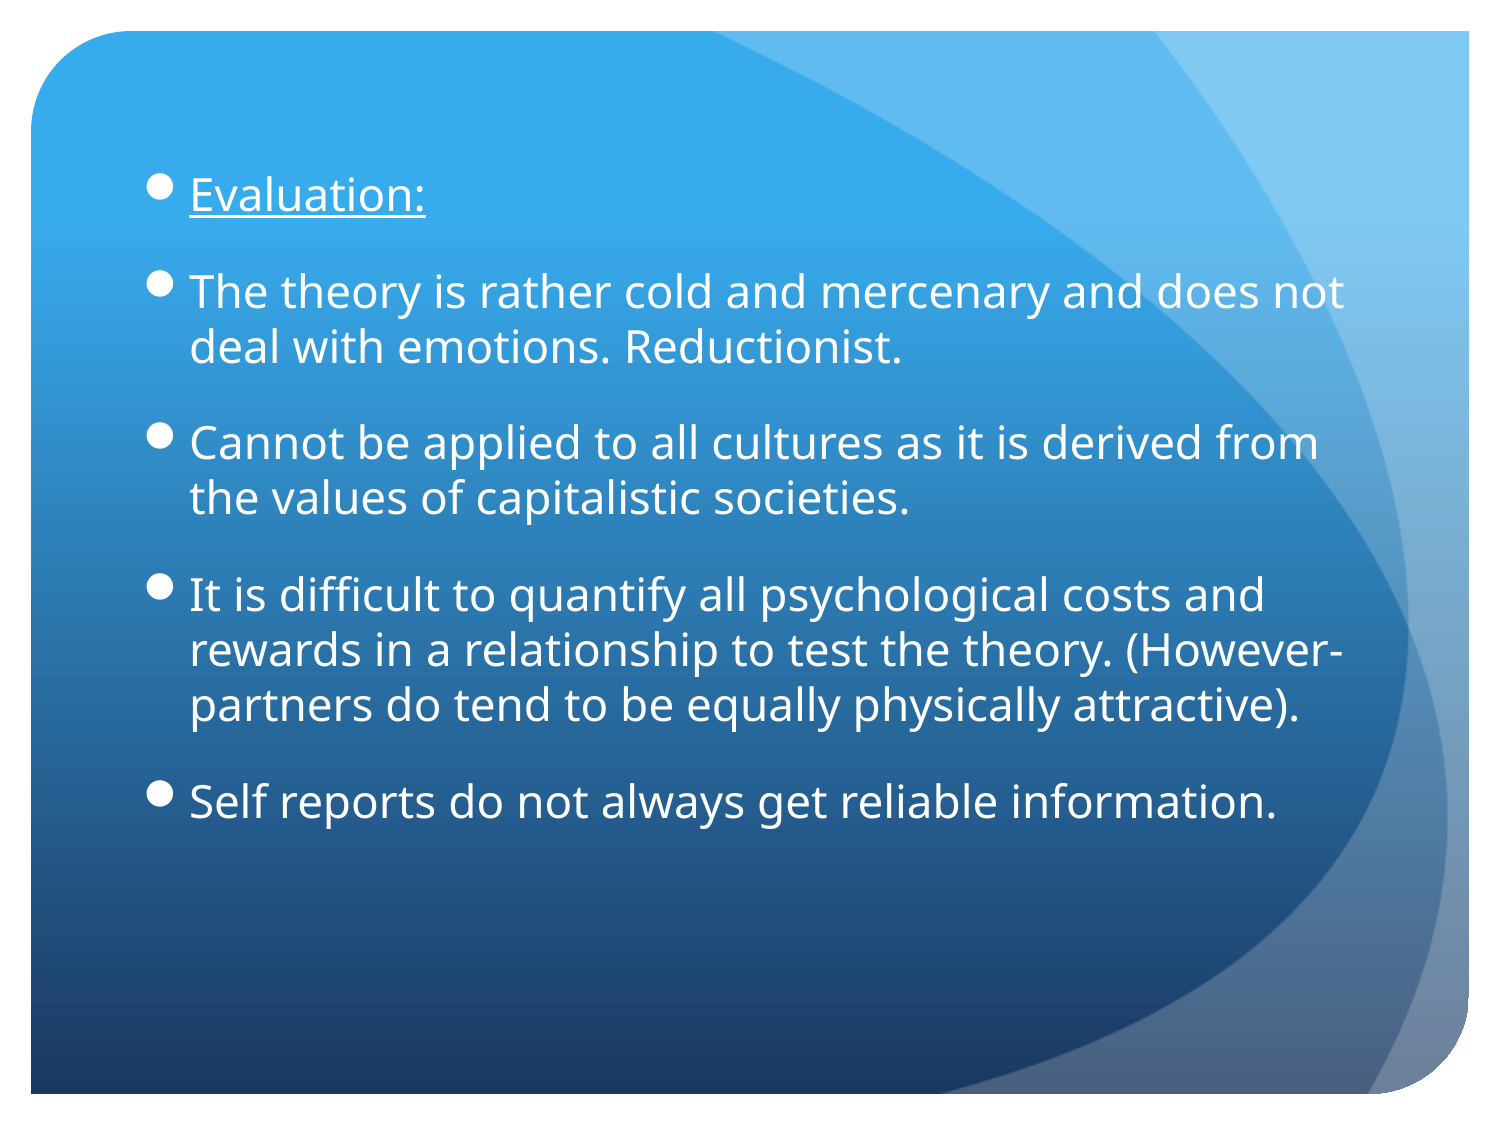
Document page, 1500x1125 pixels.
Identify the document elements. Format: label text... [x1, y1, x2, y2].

list Evaluation: The theory is rather cold and mercenary and does not deal with emotions. Reductionist. Cannot be applied to all cultures as it is derived from the values of capitalistic societies. It is difficult to quantify all psychological costs and rewards in a relationship to test the theory. (However-partners do tend to be equally physically attractive). Self reports do not always get reliable information. [127, 158, 1372, 991]
picture [24, 30, 1473, 1094]
